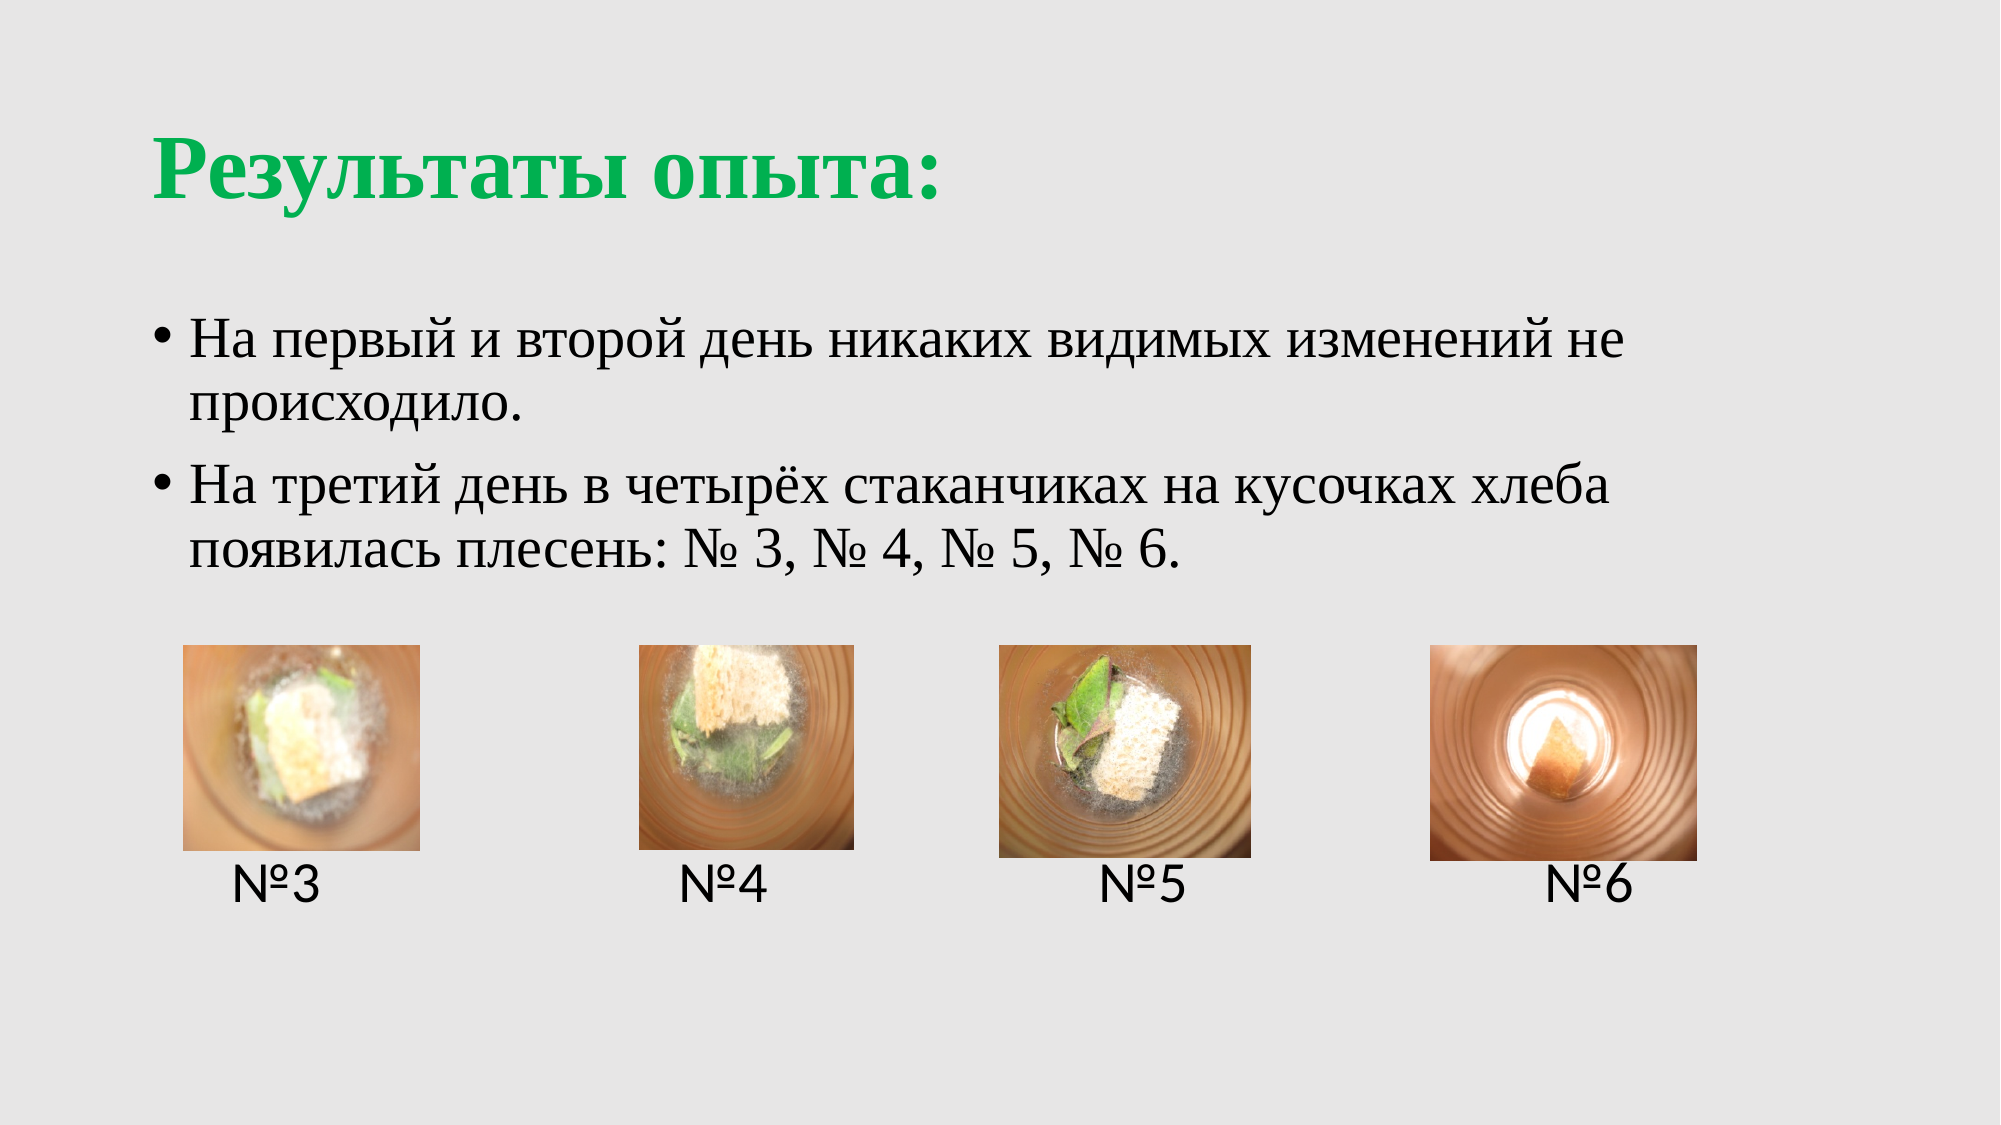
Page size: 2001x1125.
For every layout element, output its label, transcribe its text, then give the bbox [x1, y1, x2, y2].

picture [999, 645, 1251, 858]
picture [182, 645, 420, 851]
picture [639, 645, 854, 850]
picture [1430, 645, 1697, 861]
list На первый и второй день никаких видимых изменений не происходило. На третий день в четырёх стаканчиках на кусочках хлеба появилась плесень: № 3, № 4, № 5, № 6. №3 №4 №5 №6 [137, 299, 1863, 1014]
title Результаты опыта: [137, 59, 1863, 278]
